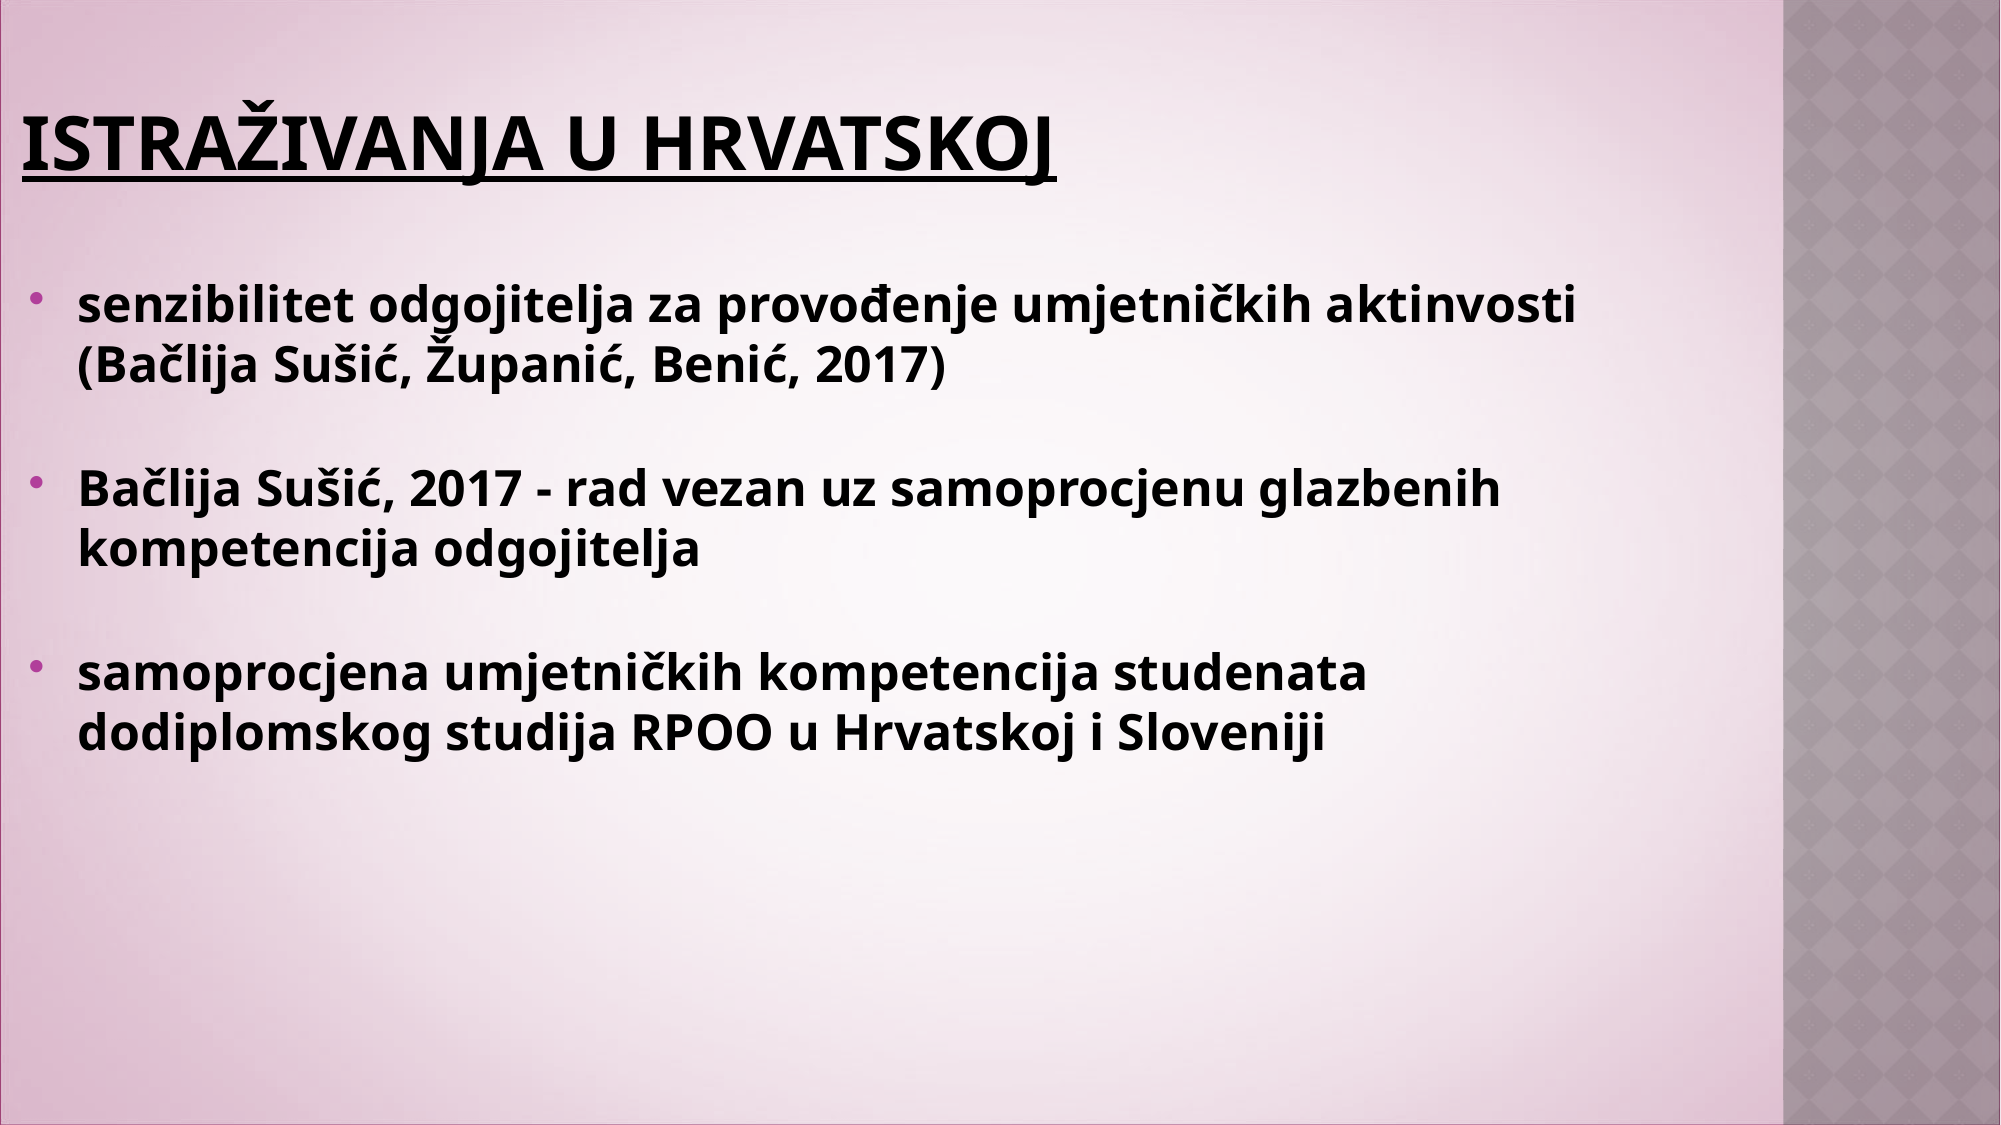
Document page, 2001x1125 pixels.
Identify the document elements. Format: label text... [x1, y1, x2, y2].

title istraživanja u hrvatskoj [13, 0, 1597, 186]
list senzibilitet odgojitelja za provođenje umjetničkih aktinvosti (Bačlija Sušić, Županić, Benić, 2017) Bačlija Sušić, 2017 - rad vezan uz samoprocjenu glazbenih kompetencija odgojitelja samoprocjena umjetničkih kompetencija studenata dodiplomskog studija RPOO u Hrvatskoj i Sloveniji [13, 264, 1684, 1060]
